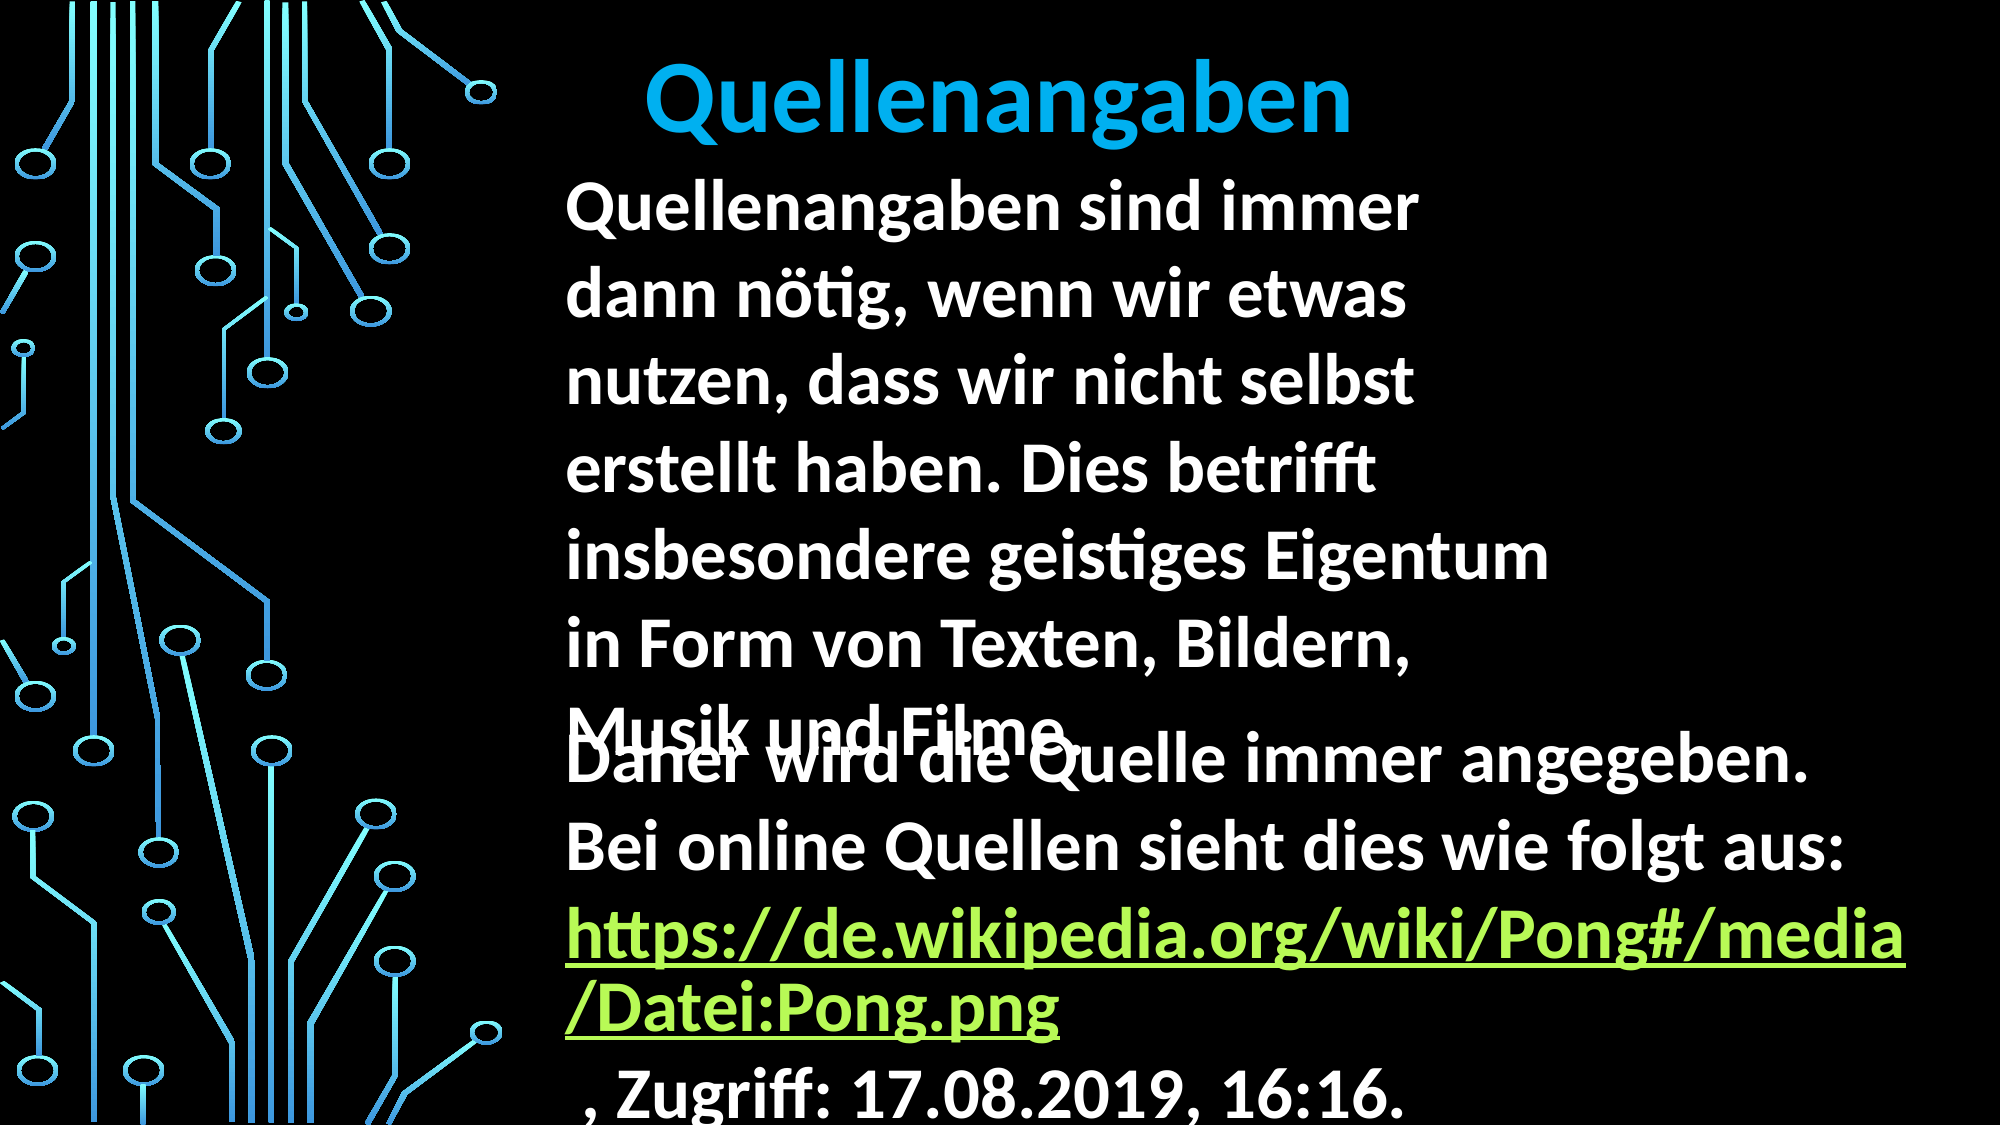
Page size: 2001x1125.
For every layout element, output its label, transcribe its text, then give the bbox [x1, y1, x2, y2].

text_box Daher wird die Quelle immer angegeben. Bei online Quellen sieht dies wie folgt aus: https://de.wikipedia.org/wiki/Pong#/media/Datei:Pong.png , Zugriff: 17.08.2019, 16:16. [550, 702, 1932, 1068]
title Quellenangaben [278, 33, 1722, 163]
text_box Quellenangaben sind immer dann nötig, wenn wir etwas nutzen, dass wir nicht selbst erstellt haben. Dies betrifft insbesondere geistiges Eigentum in Form von Texten, Bildern, Musik und Filme. [550, 149, 1605, 702]
